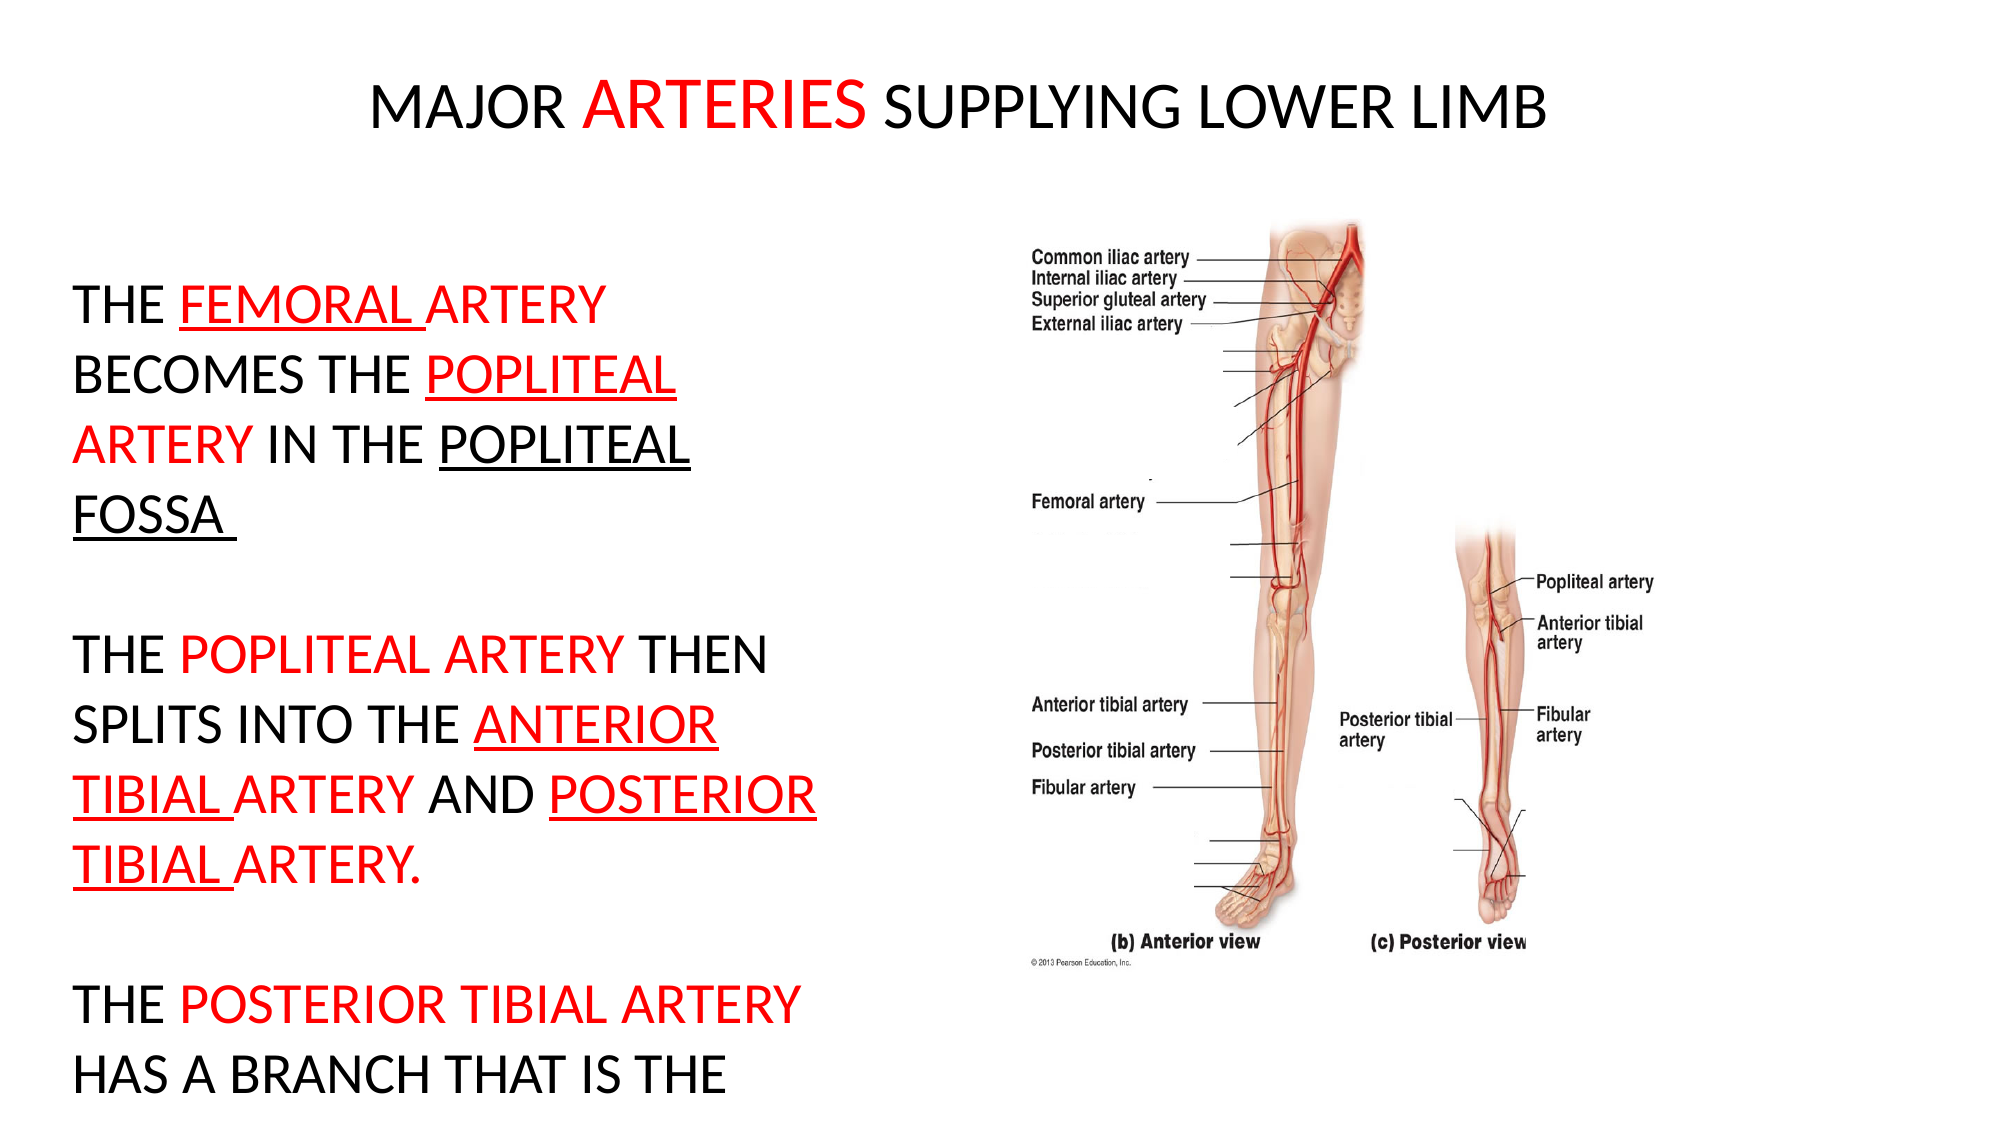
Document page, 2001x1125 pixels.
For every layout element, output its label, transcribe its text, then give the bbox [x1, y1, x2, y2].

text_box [932, 212, 1799, 976]
text_box Major Arteries Supplying Lower Limb [354, 45, 1564, 151]
text_box The Femoral artery becomes the Popliteal artery in the popliteal fossa The Popliteal artery then splits into the Anterior Tibial artery and Posterior Tibial artery. The Posterior Tibial artery has a branch that is the Fibular artery [57, 257, 865, 1125]
